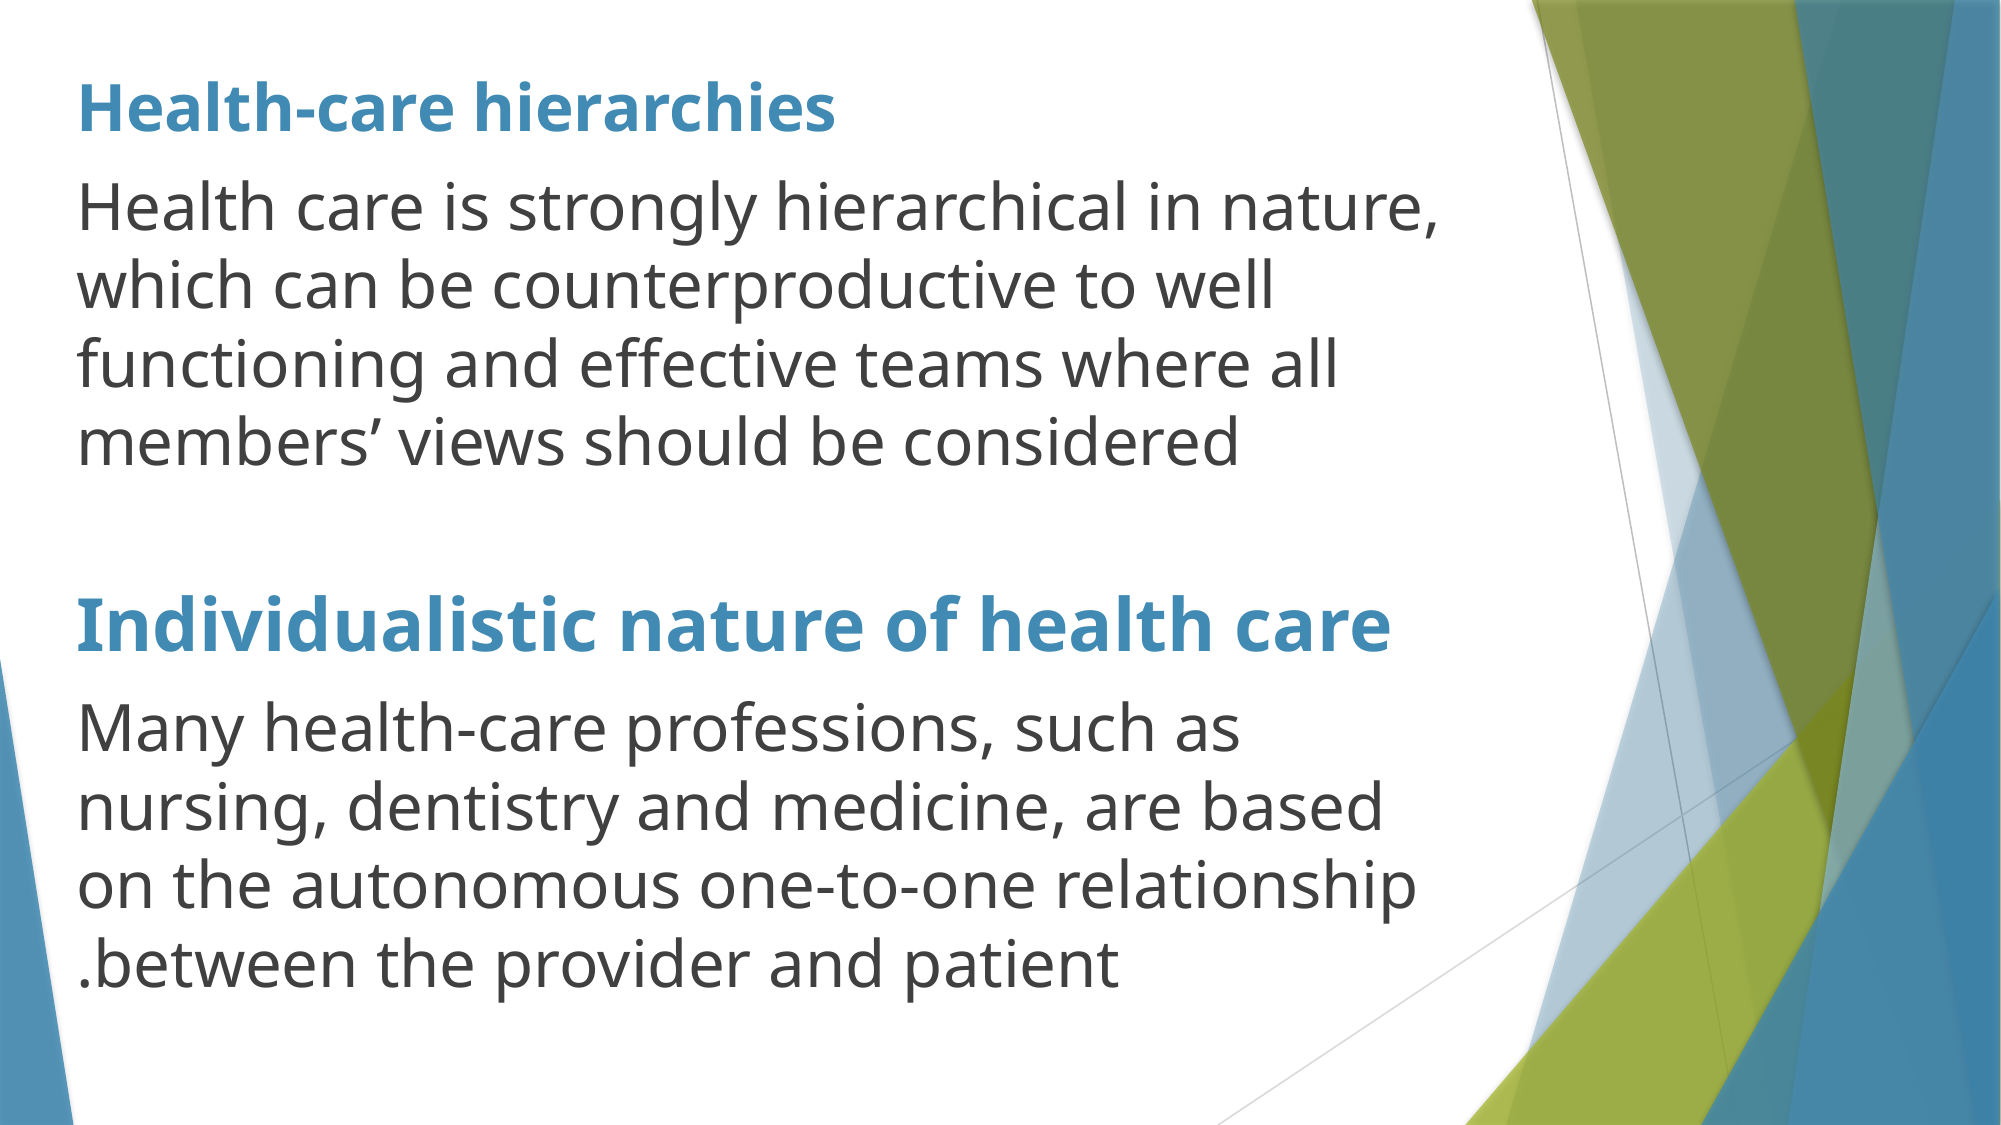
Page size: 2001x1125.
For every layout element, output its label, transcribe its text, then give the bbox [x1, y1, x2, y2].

list Health-care hierarchies Health care is strongly hierarchical in nature, which can be counterproductive to well functioning and effective teams where all members’ views should be considered Individualistic nature of health care Many health-care professions, such as nursing, dentistry and medicine, are based on the autonomous one-to-one relationship between the provider and patient. [61, 58, 1472, 1015]
